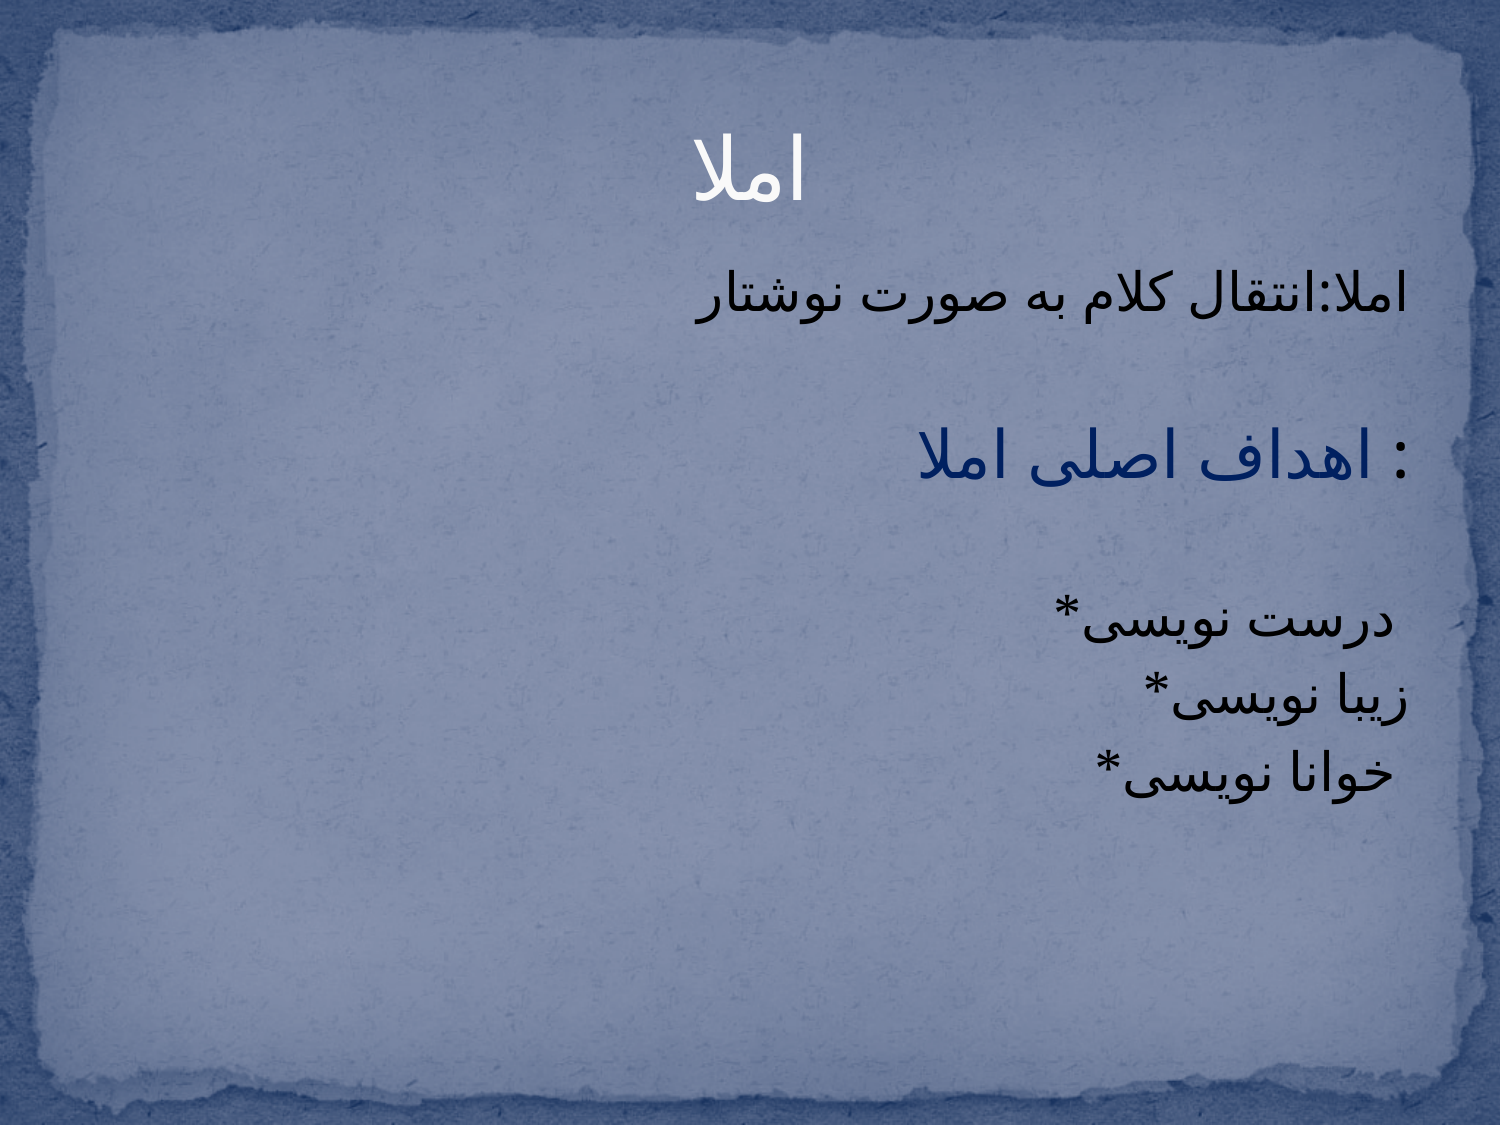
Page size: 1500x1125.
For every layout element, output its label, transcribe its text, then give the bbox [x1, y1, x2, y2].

list املا:انتقال کلام به صورت نوشتار اهداف اصلی املا : *درست نویسی *زیبا نویسی *خوانا نویسی [75, 249, 1425, 1000]
title املا [74, 24, 1425, 225]
